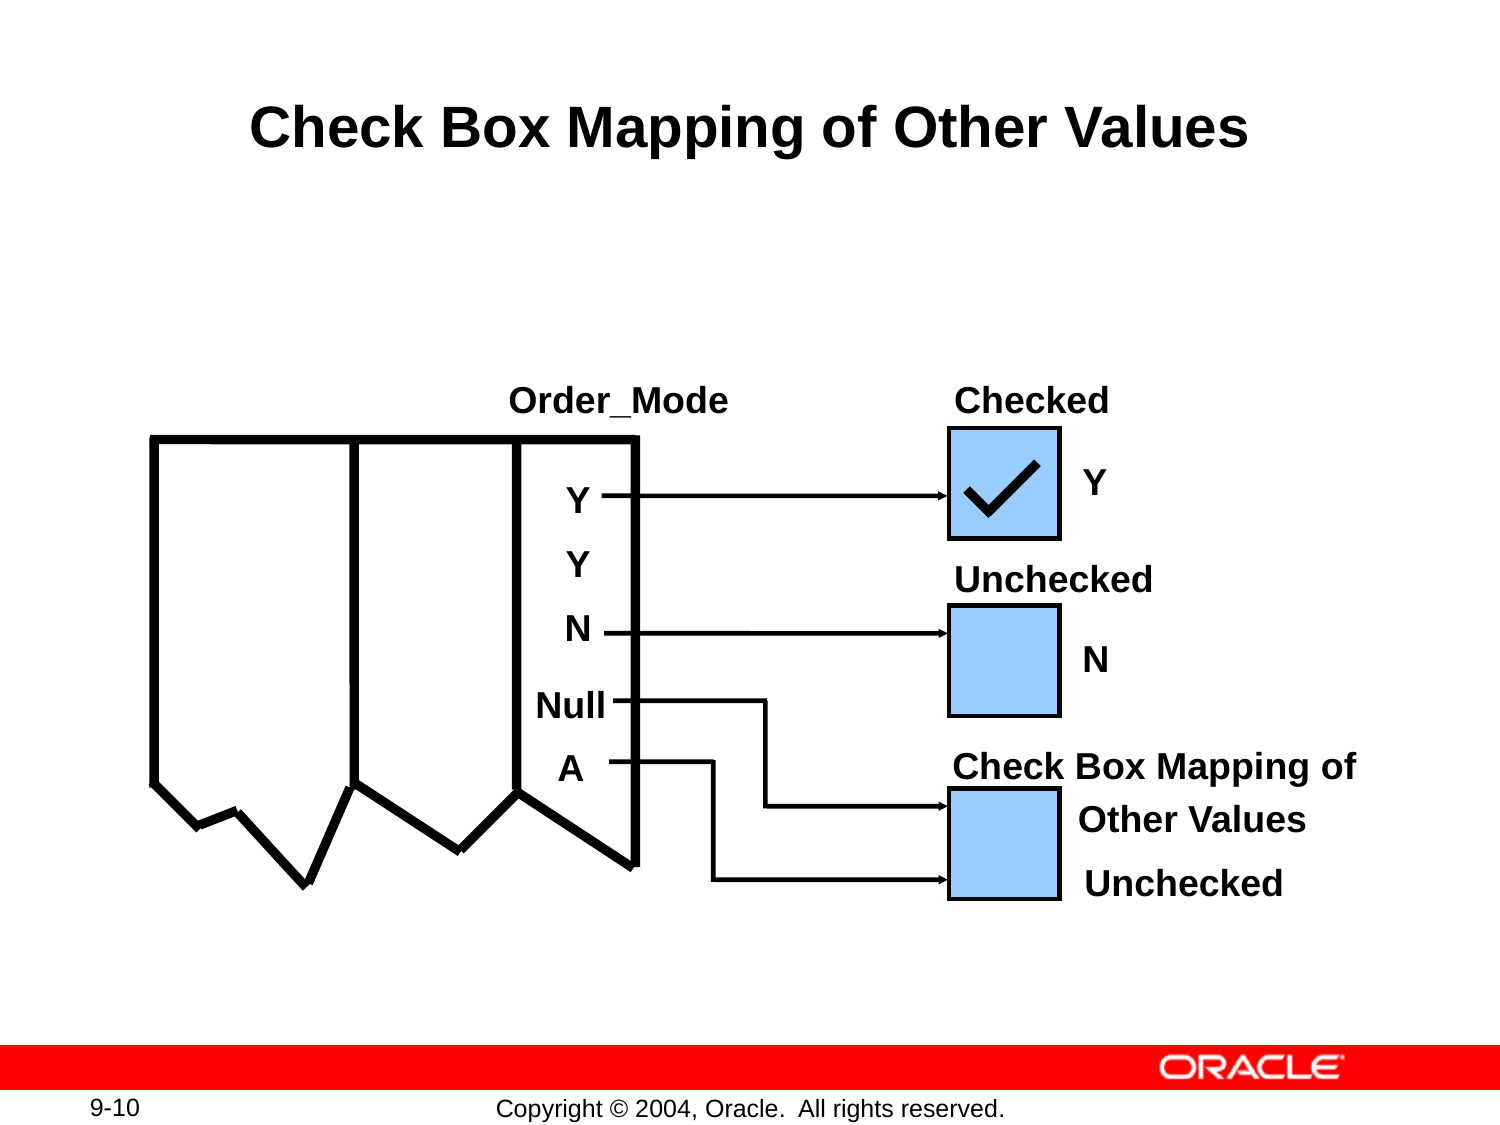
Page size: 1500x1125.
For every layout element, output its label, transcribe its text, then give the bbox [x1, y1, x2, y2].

text_box [948, 430, 1060, 539]
text_box Y [1067, 450, 1123, 511]
text_box [948, 608, 1060, 717]
text_box [715, 875, 948, 884]
text_box [948, 795, 1060, 900]
text_box Unchecked [938, 547, 1170, 608]
text_box Checked [939, 368, 1126, 430]
text_box Y Y N [549, 468, 607, 657]
text_box Unchecked [1069, 851, 1300, 912]
text_box [767, 802, 948, 811]
text_box Other Values [1062, 787, 1323, 848]
title Check Box Mapping of Other Values [149, 87, 1351, 232]
text_box Order_Mode [493, 368, 745, 430]
text_box [604, 629, 948, 638]
text_box Check Box Mapping of [937, 734, 1372, 795]
text_box Null A [520, 673, 622, 797]
text_box N [1067, 627, 1125, 688]
text_box [601, 491, 948, 501]
